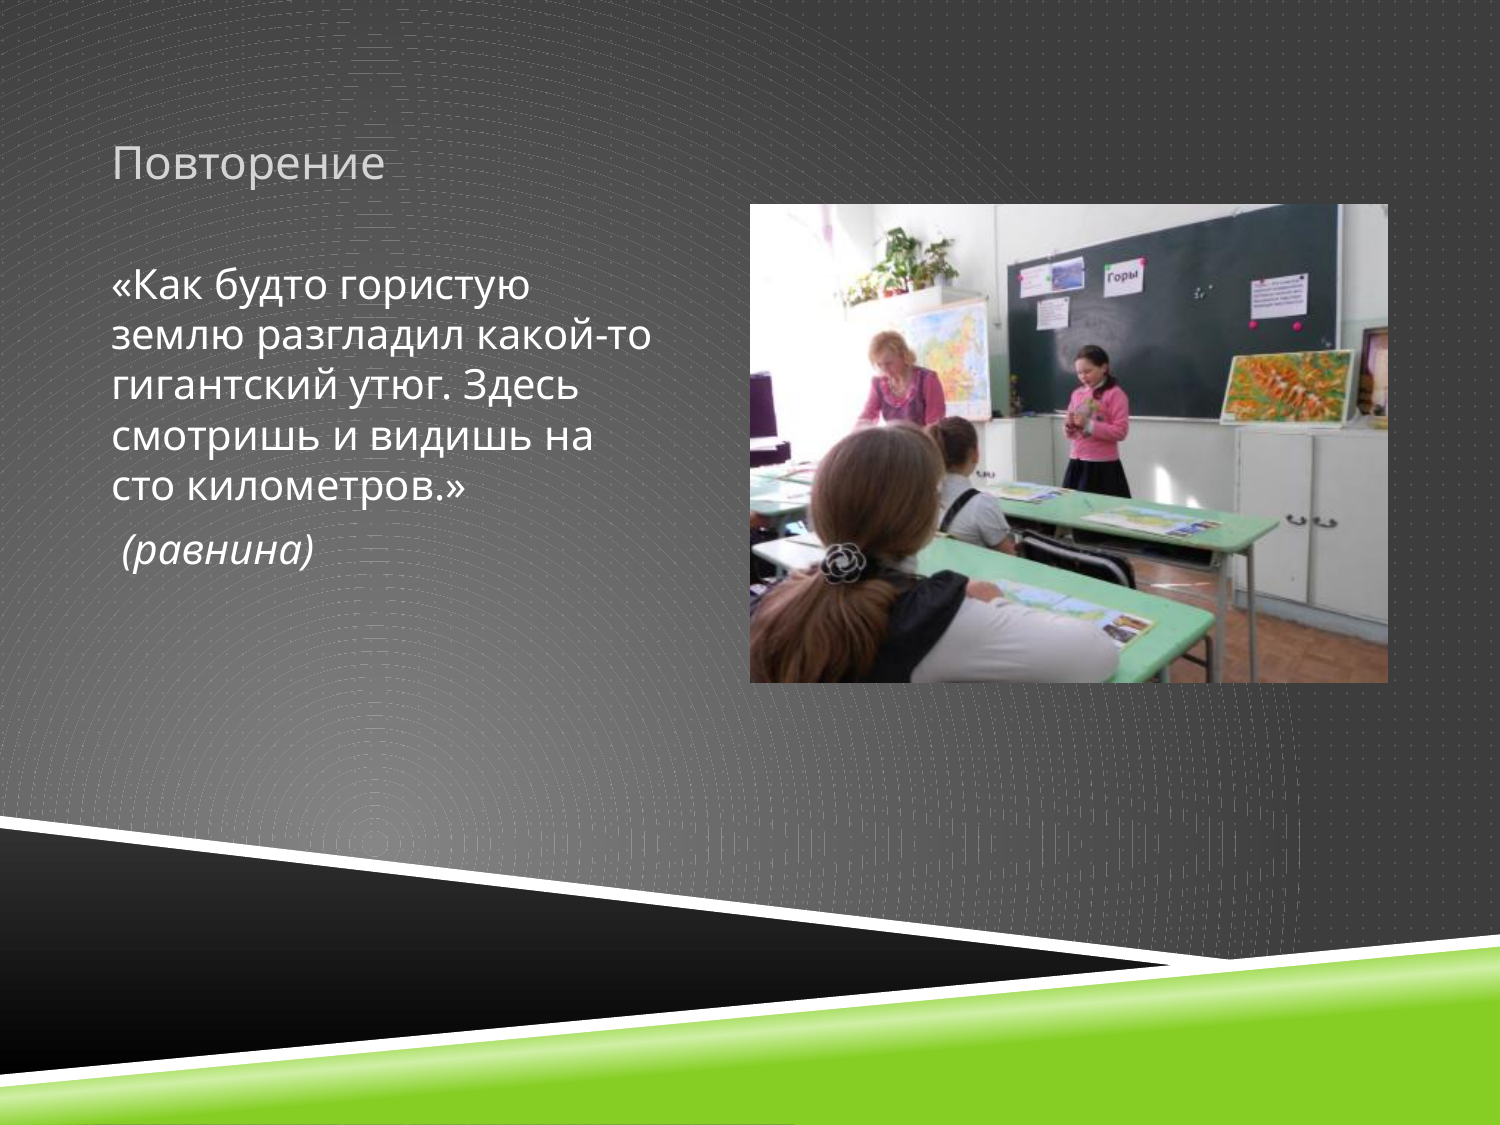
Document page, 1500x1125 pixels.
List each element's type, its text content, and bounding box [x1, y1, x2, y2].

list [749, 204, 1388, 683]
list «Как будто гористую землю разгладил какой-то гигантский утюг. Здесь смотришь и видишь на сто километров.» (равнина) [110, 250, 666, 791]
title Повторение [111, 99, 666, 197]
